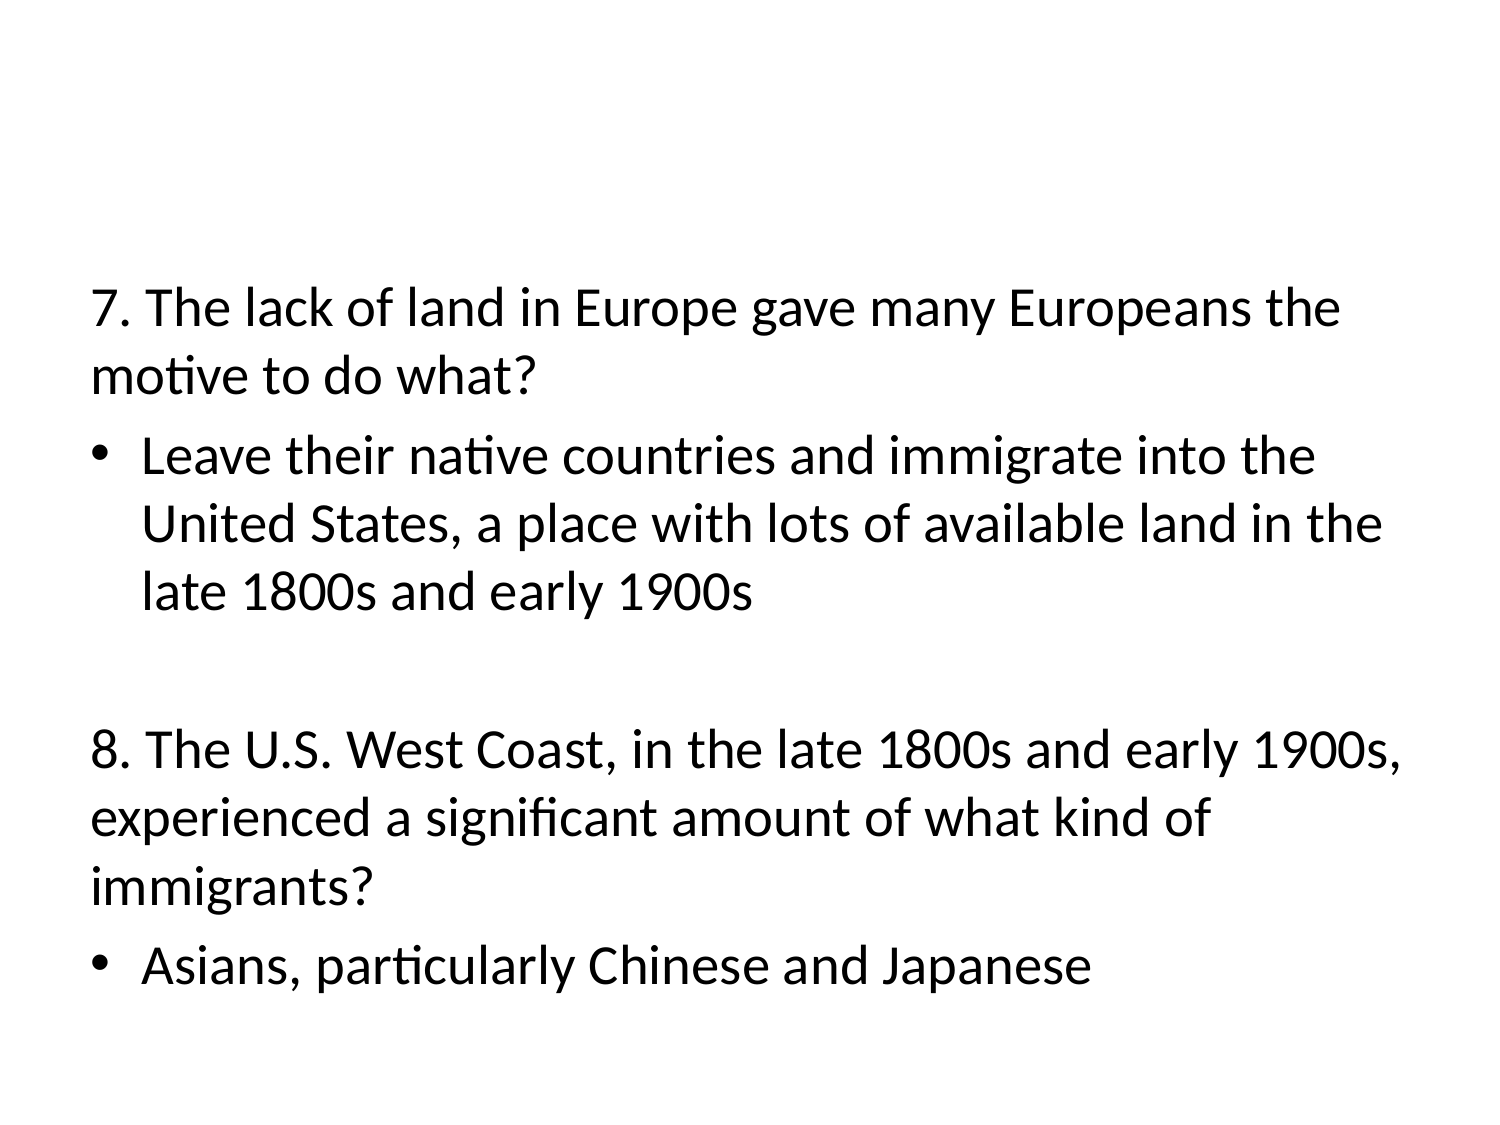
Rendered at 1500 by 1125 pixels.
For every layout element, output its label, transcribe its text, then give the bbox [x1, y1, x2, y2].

list 7. The lack of land in Europe gave many Europeans the motive to do what? Leave their native countries and immigrate into the United States, a place with lots of available land in the late 1800s and early 1900s 8. The U.S. West Coast, in the late 1800s and early 1900s, experienced a significant amount of what kind of immigrants? Asians, particularly Chinese and Japanese [75, 262, 1425, 1005]
